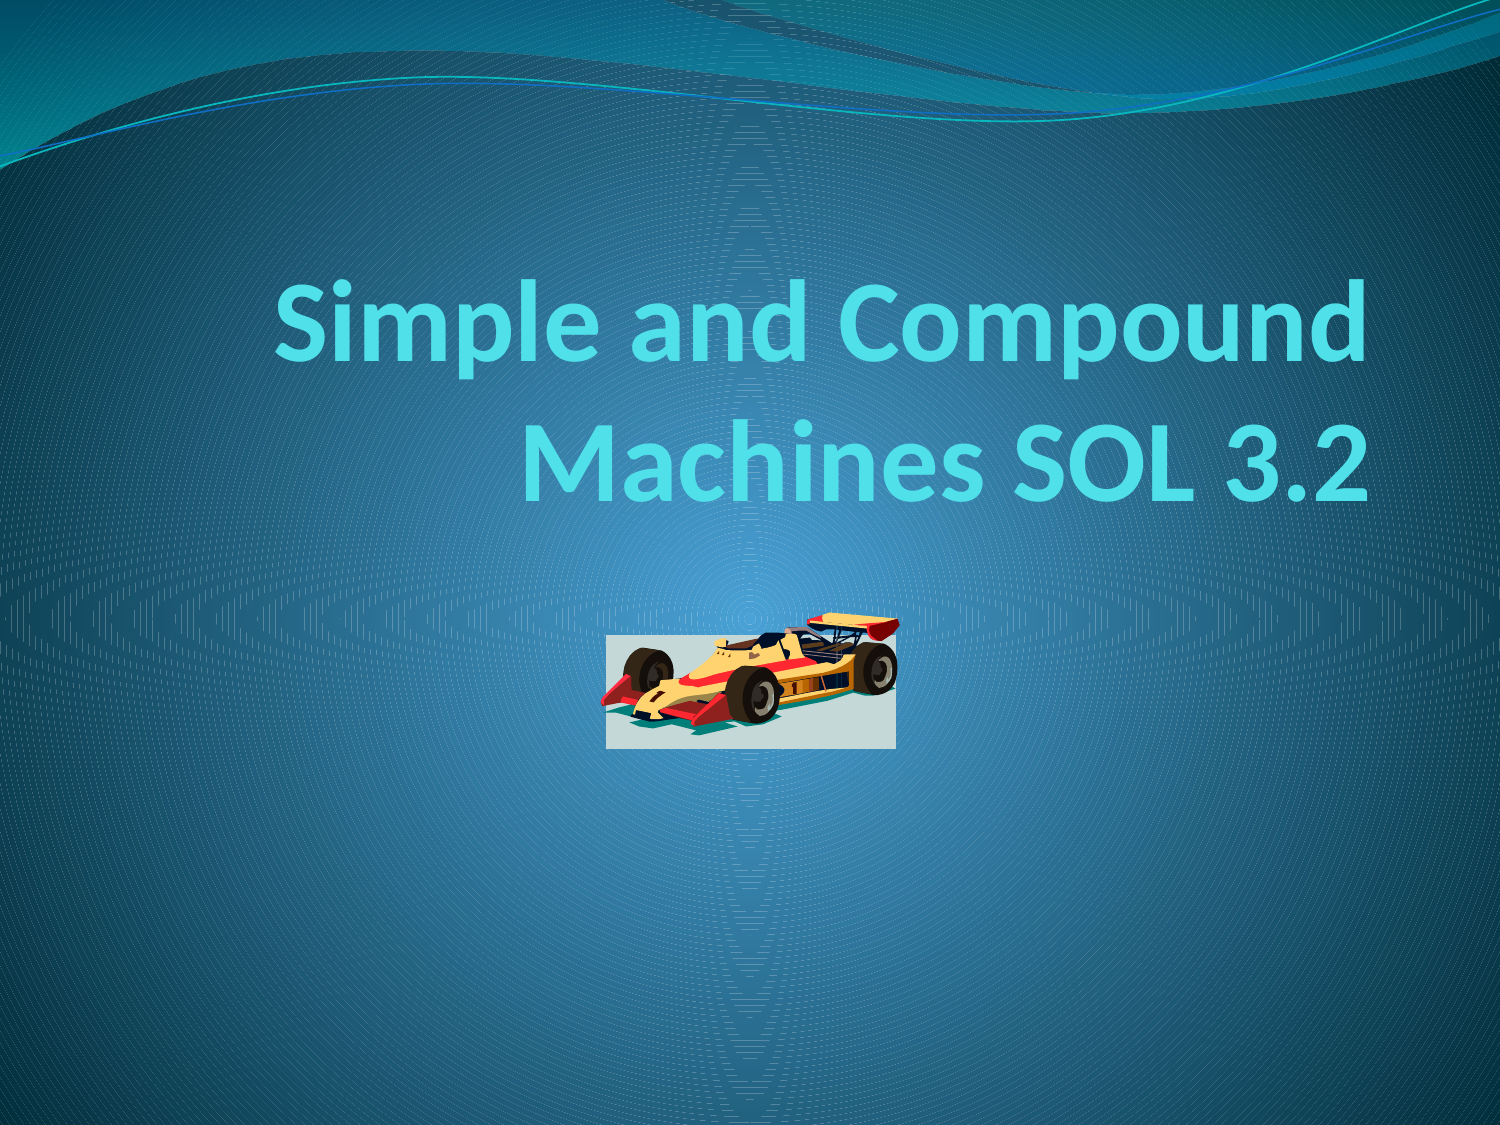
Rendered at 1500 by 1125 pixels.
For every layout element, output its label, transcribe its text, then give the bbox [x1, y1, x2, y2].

title Simple and Compound Machines SOL 3.2 [87, 224, 1376, 525]
picture [599, 612, 900, 750]
